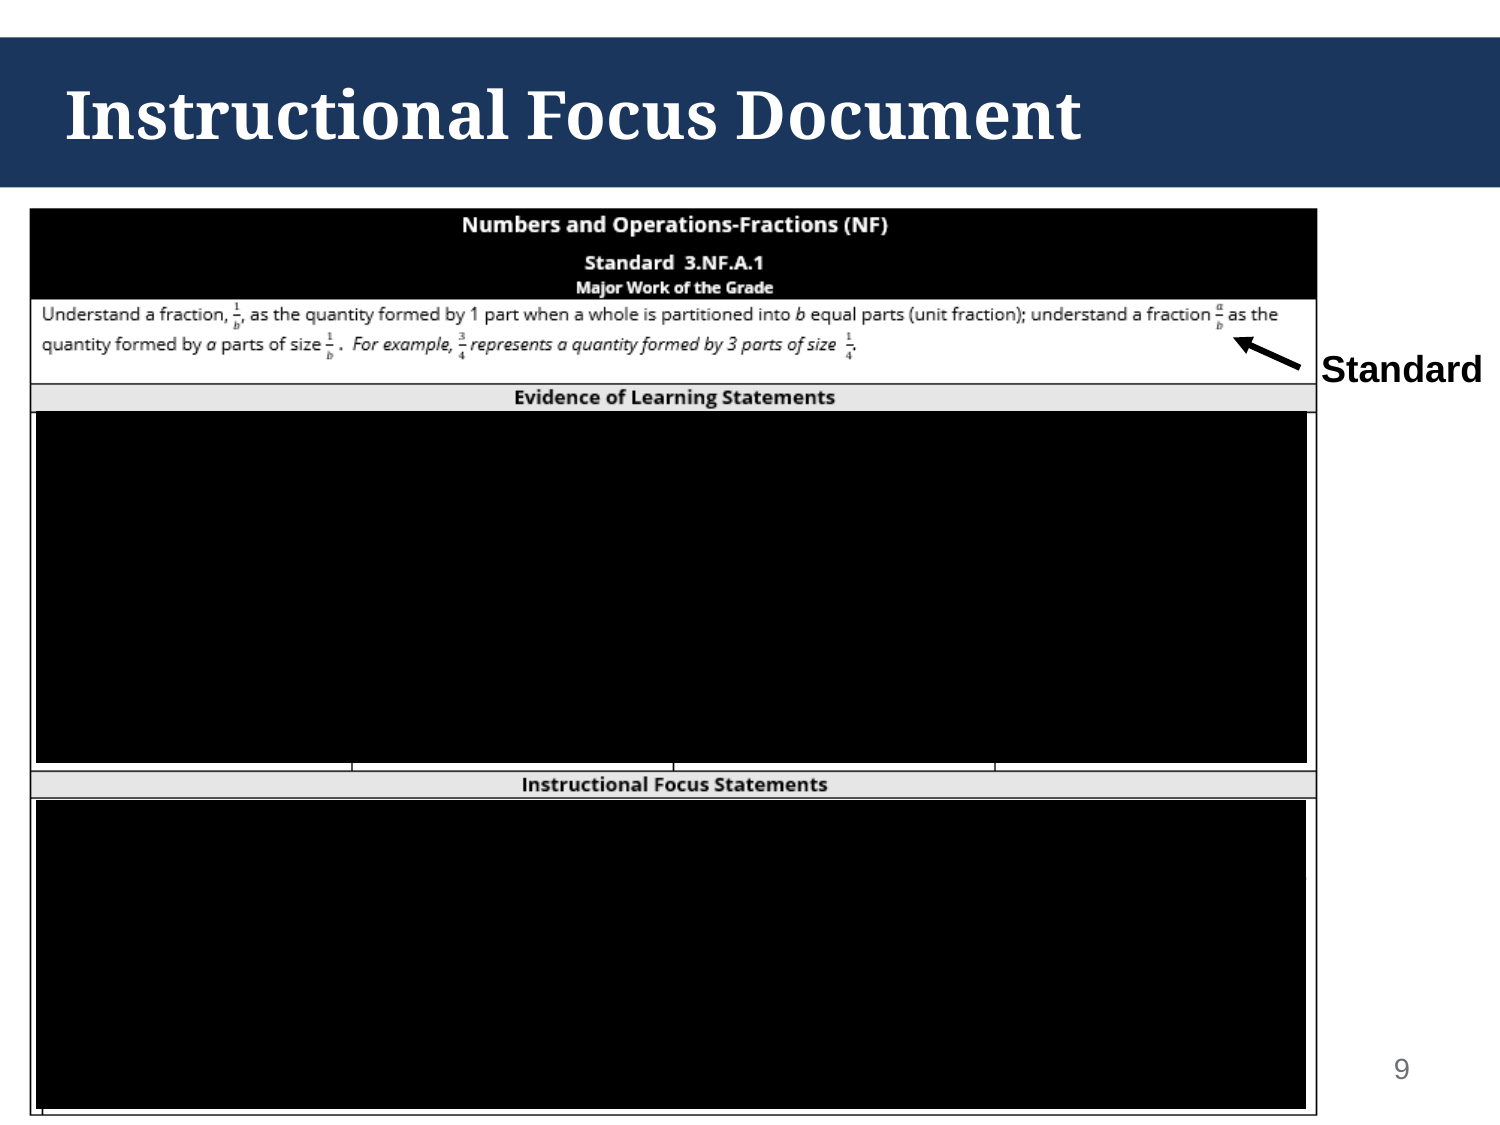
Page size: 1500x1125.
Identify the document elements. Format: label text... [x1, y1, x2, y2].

picture [24, 204, 1322, 1122]
title Instructional Focus Document [50, 37, 1413, 188]
text_box Standard [1322, 337, 1500, 398]
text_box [1232, 337, 1300, 368]
slide_number 9 [1350, 1042, 1425, 1103]
